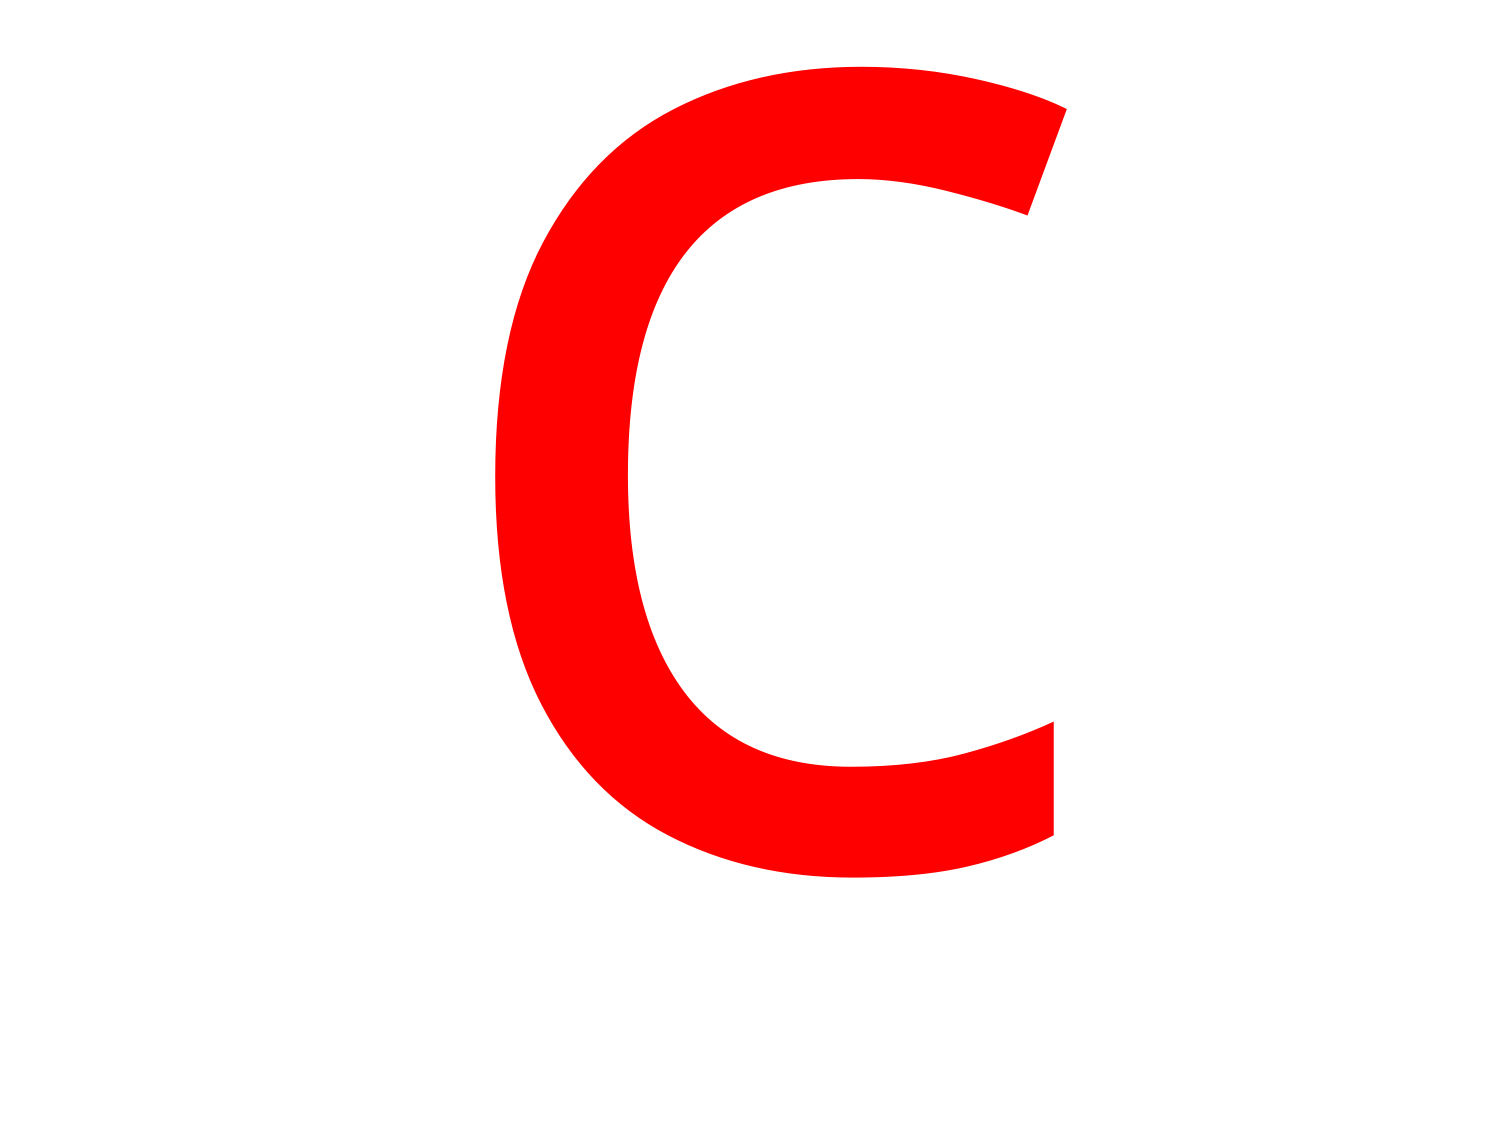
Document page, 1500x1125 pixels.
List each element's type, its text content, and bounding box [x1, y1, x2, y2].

text_box c [400, 0, 991, 1125]
